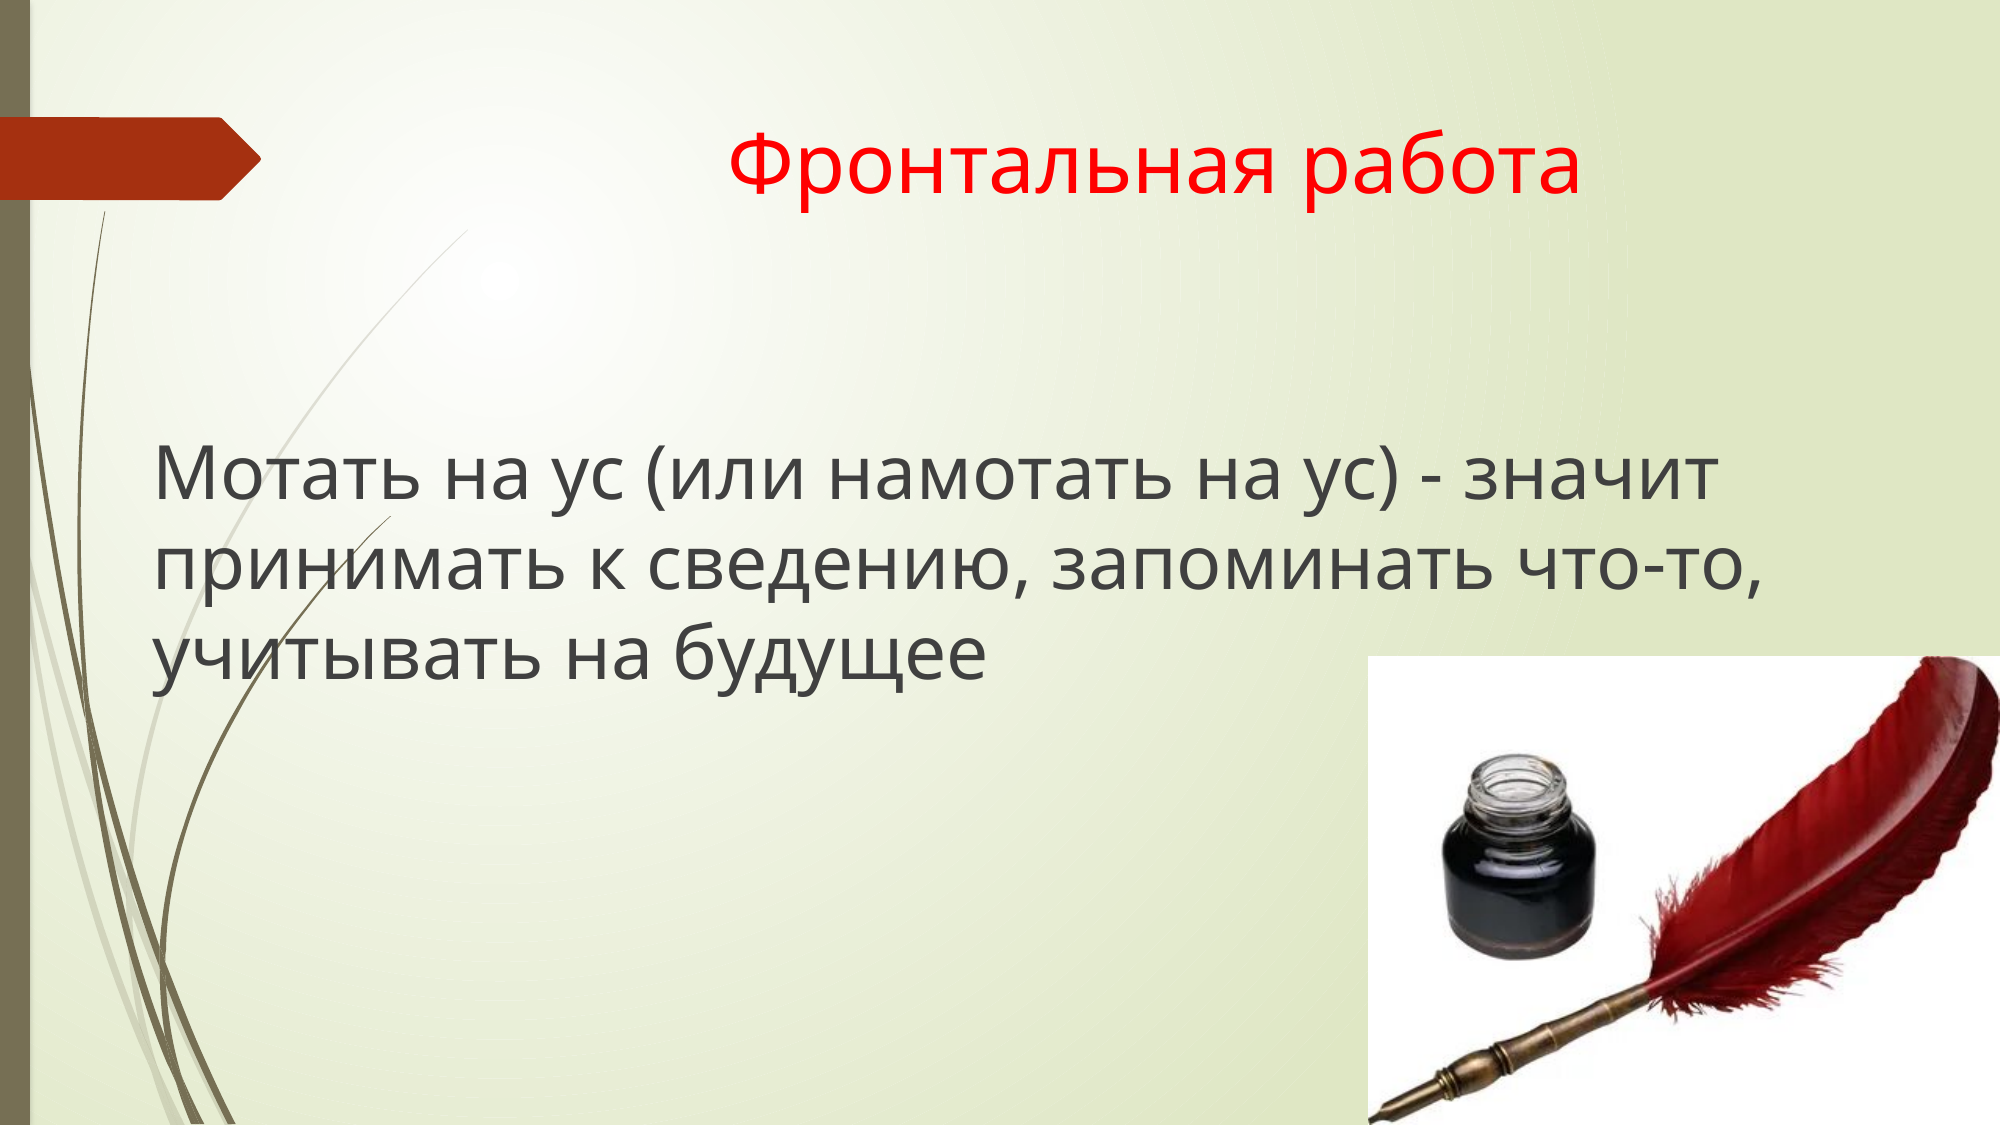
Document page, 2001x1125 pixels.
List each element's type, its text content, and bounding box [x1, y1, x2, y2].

list Мотать на ус (или намотать на ус) - значит принимать к сведению, запоминать что-то, учитывать на будущее [137, 350, 1863, 803]
picture [1368, 656, 2000, 1125]
title Фронтальная работа [425, 102, 1888, 278]
